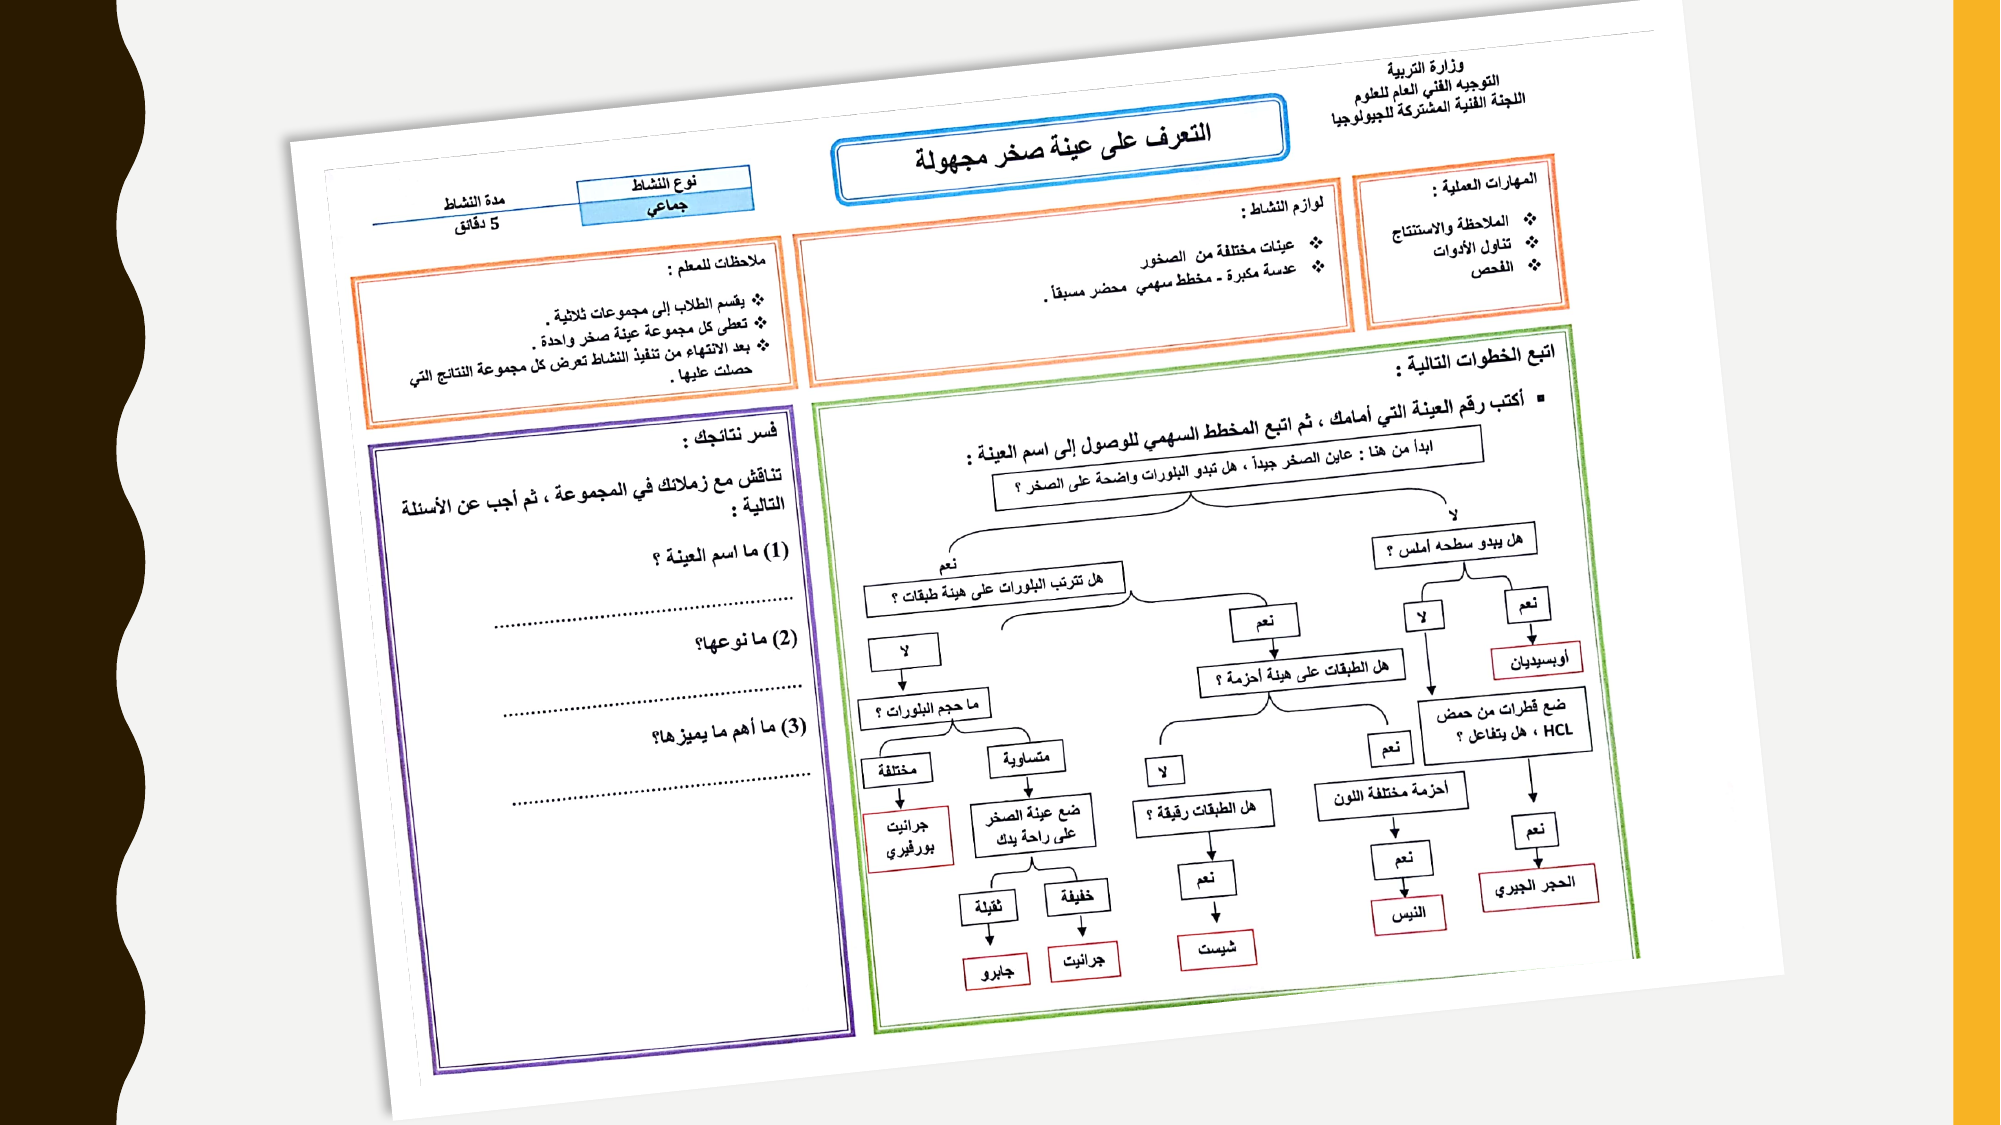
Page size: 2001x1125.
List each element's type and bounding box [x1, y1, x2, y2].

picture [326, 0, 1749, 1125]
